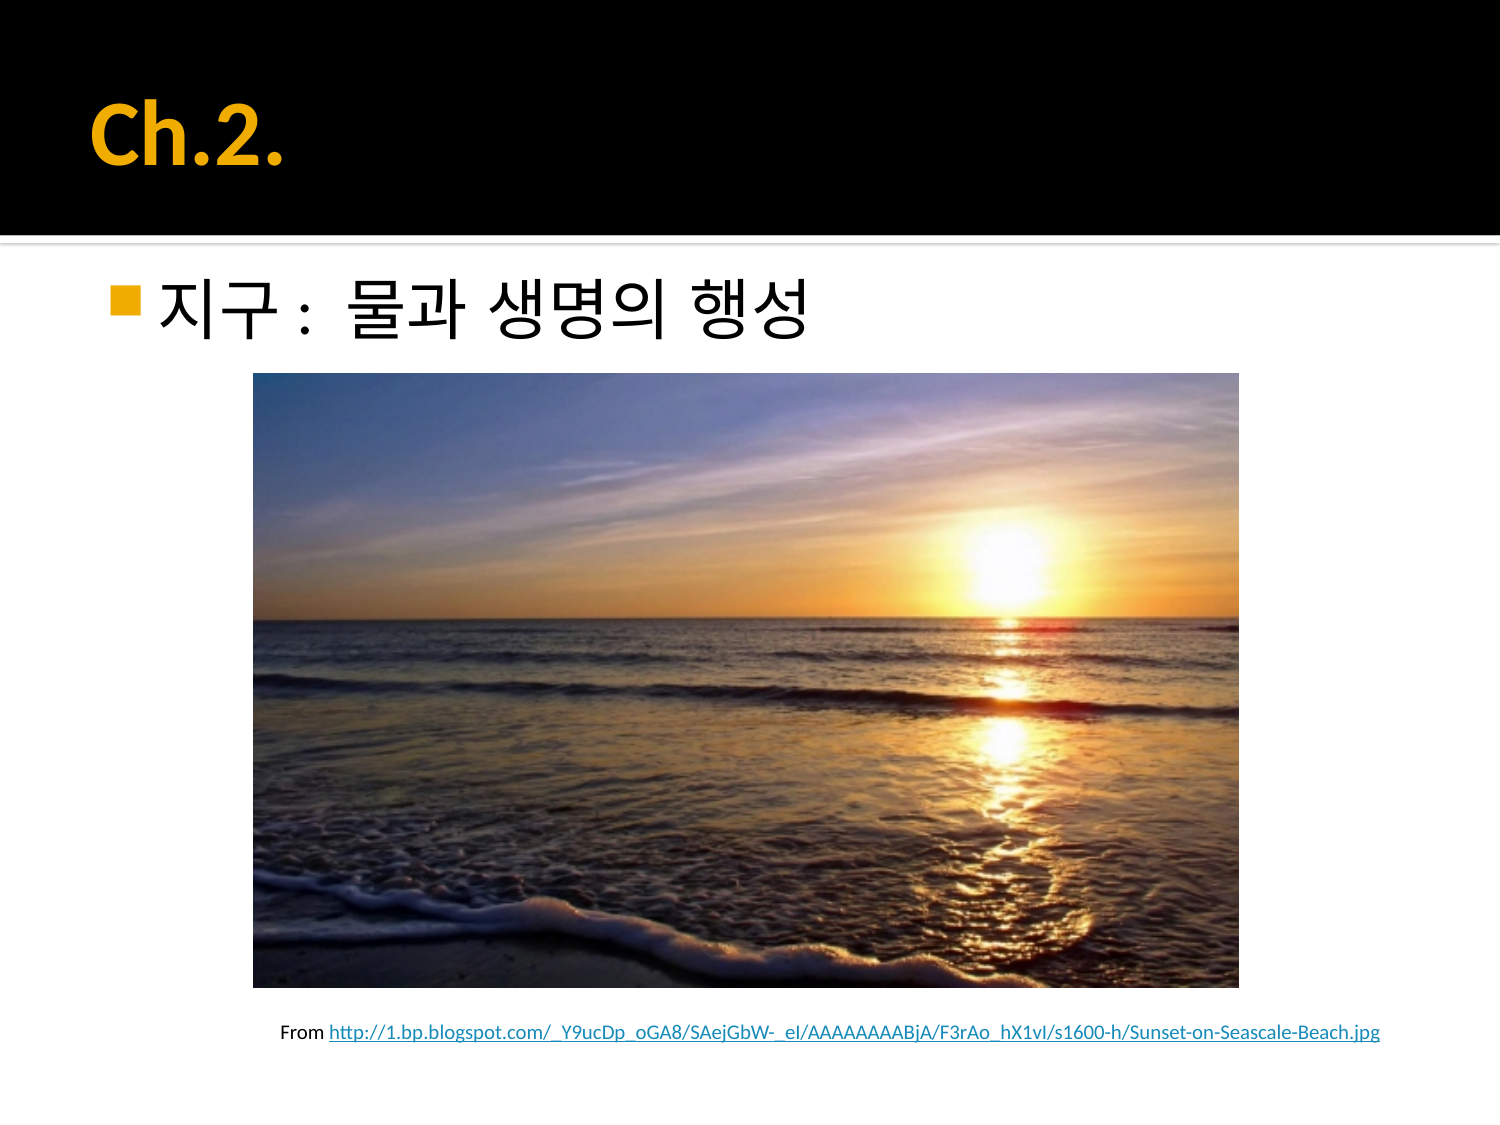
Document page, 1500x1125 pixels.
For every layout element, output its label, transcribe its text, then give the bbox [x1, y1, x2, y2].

title Ch.2. [75, 25, 1425, 231]
text_box From http://1.bp.blogspot.com/_Y9ucDp_oGA8/SAejGbW-_eI/AAAAAAAABjA/F3rAo_hX1vI/s1600-h/Sunset-on-Seascale-Beach.jpg [265, 1011, 1471, 1052]
list 지구: 물과 생명의 행성 [76, 252, 1427, 1012]
picture [253, 373, 1239, 988]
